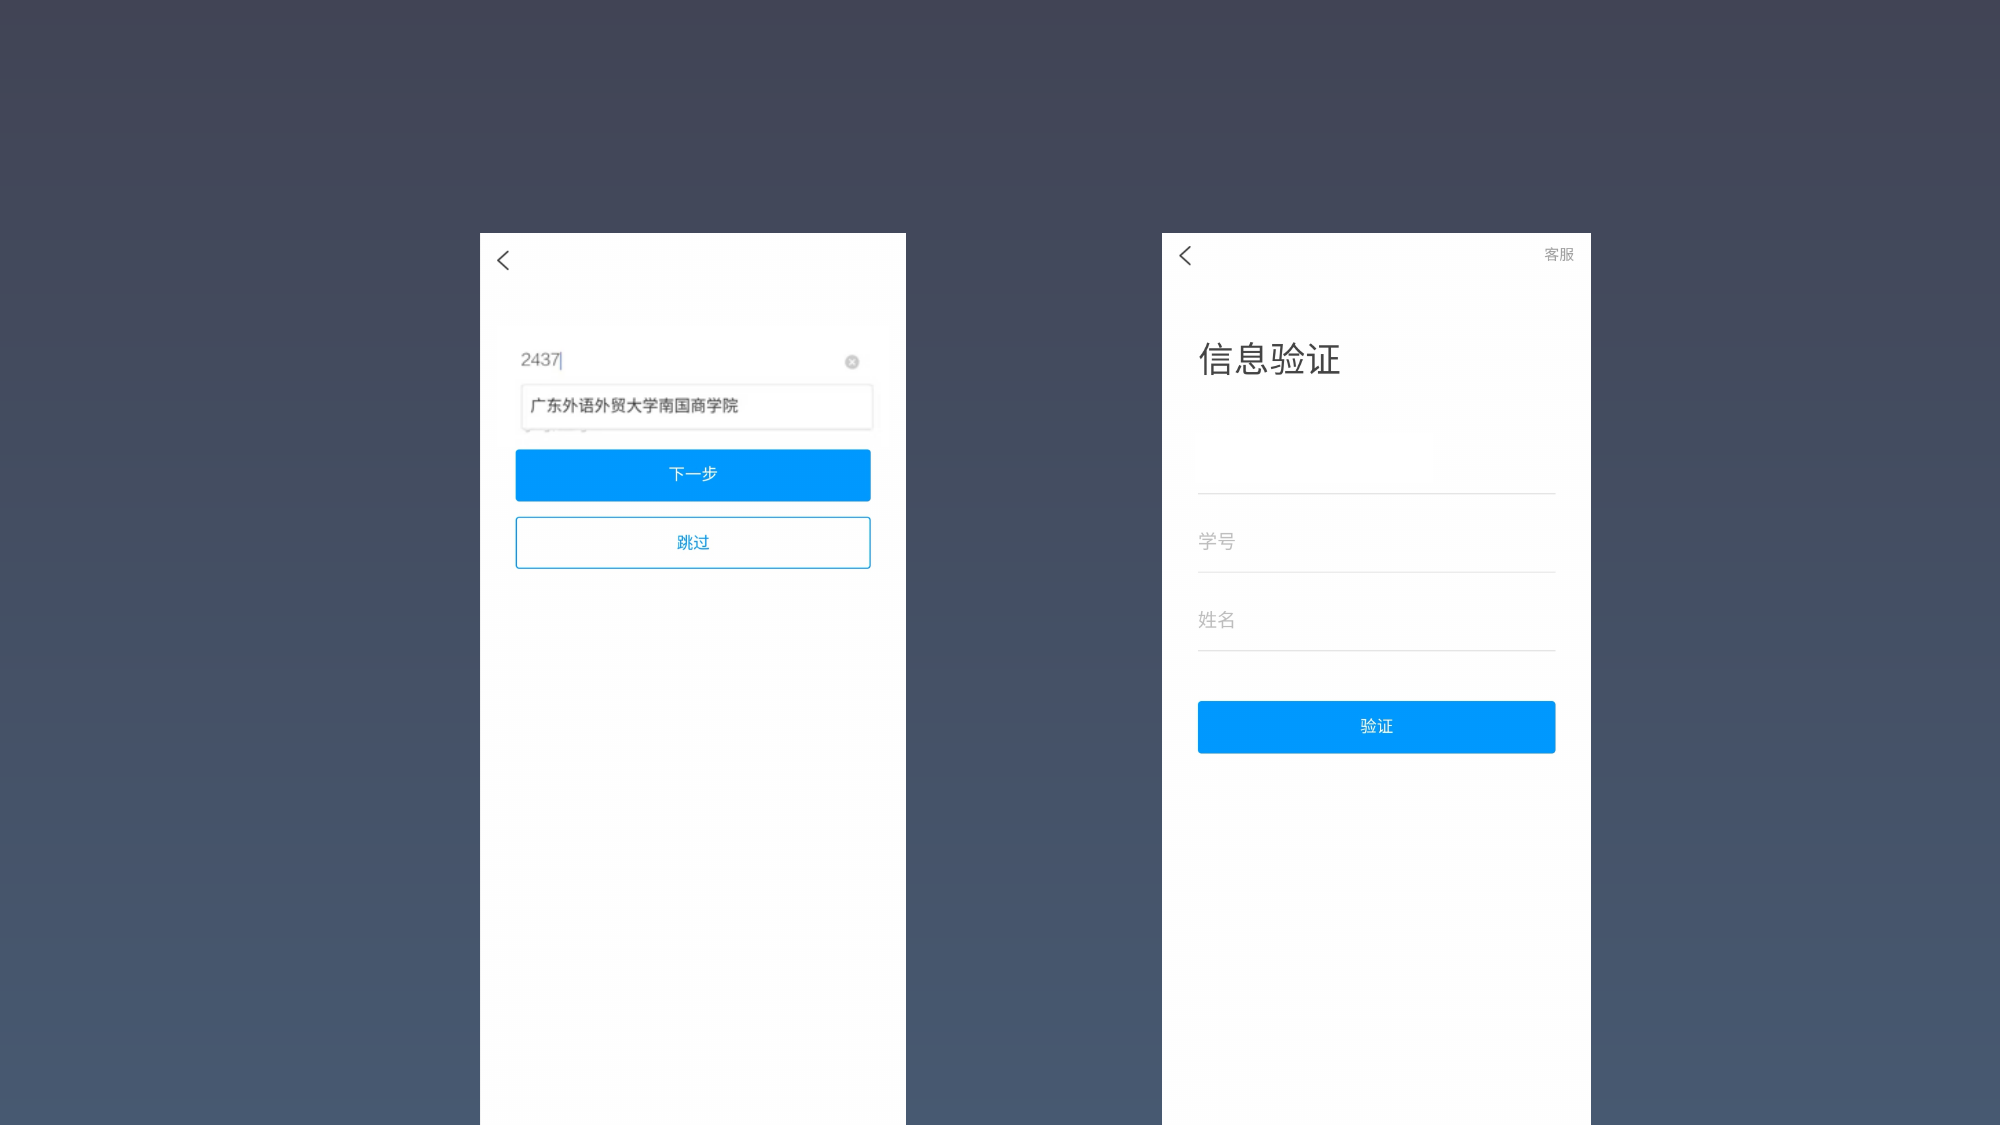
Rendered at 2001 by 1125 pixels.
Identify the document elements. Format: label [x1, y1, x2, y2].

text_box [1162, 233, 1591, 1125]
text_box [480, 233, 906, 1125]
